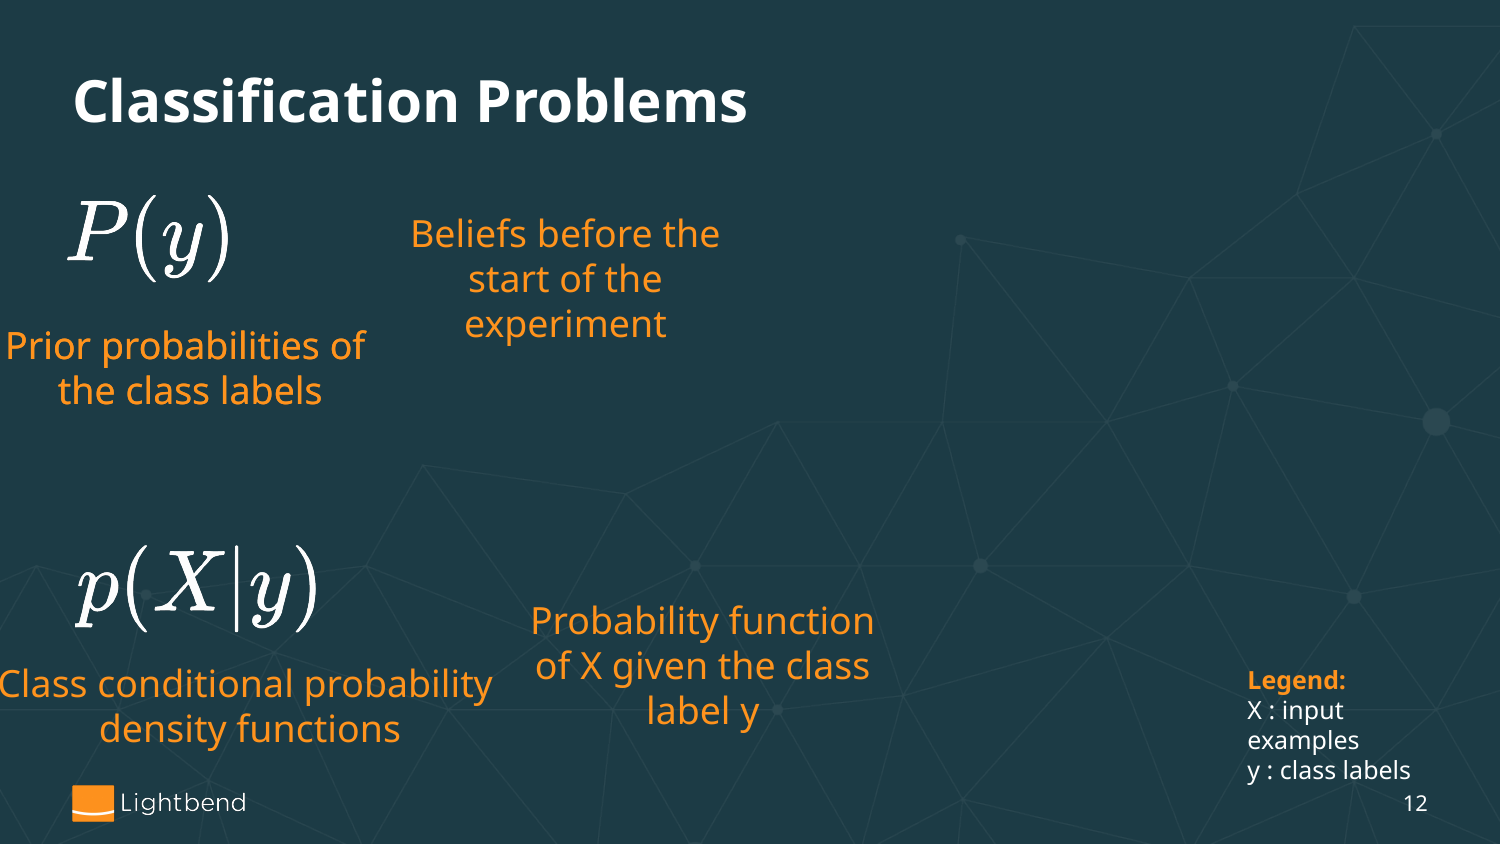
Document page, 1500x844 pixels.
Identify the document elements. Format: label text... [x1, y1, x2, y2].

title Classification Problems [72, 54, 1428, 153]
text_box Legend: X : input examples y : class labels [1232, 649, 1470, 777]
picture [72, 785, 245, 822]
picture [74, 537, 331, 642]
slide_number ‹#› [1090, 782, 1428, 827]
text_box Beliefs before the start of the experiment [356, 194, 775, 274]
text_box Class conditional probability density functions [0, 644, 544, 724]
text_box Prior probabilities of the class labels [0, 307, 400, 386]
text_box Probability function of X given the class label y [494, 581, 912, 661]
picture [62, 187, 239, 292]
